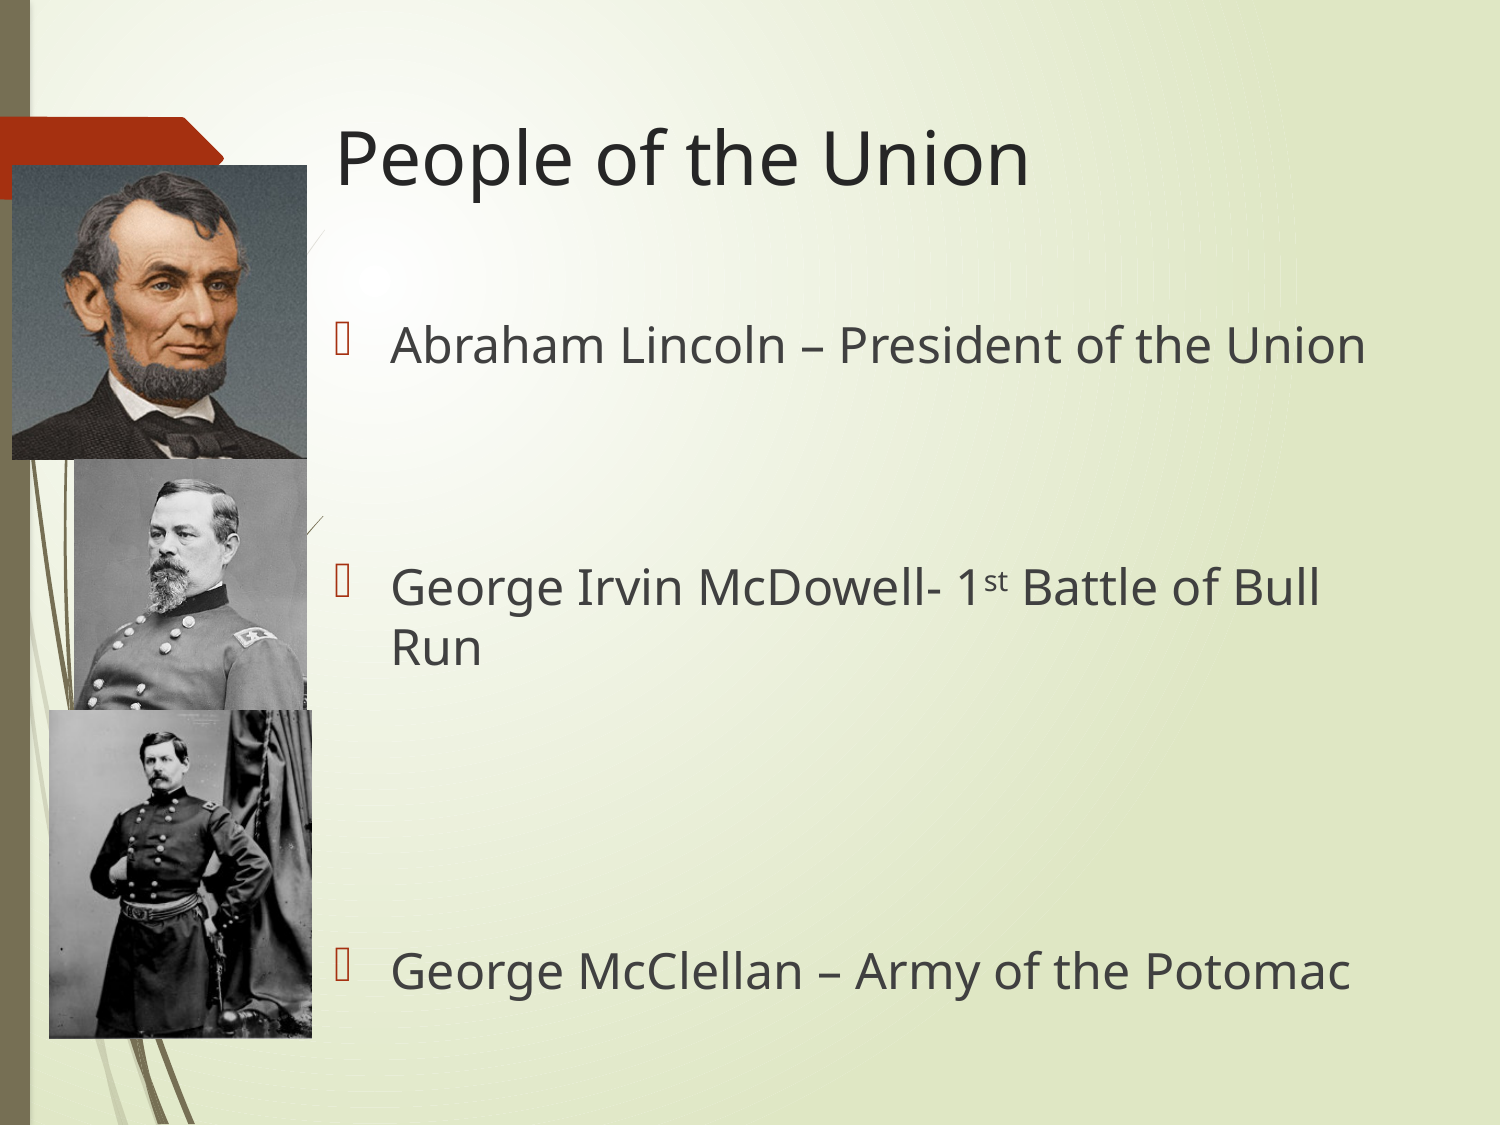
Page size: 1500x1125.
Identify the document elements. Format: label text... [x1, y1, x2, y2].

list Abraham Lincoln – President of the Union George Irvin McDowell- 1st Battle of Bull Run George McClellan – Army of the Potomac [319, 224, 1401, 1125]
title People of the Union [319, 102, 1400, 224]
picture [12, 165, 313, 1039]
